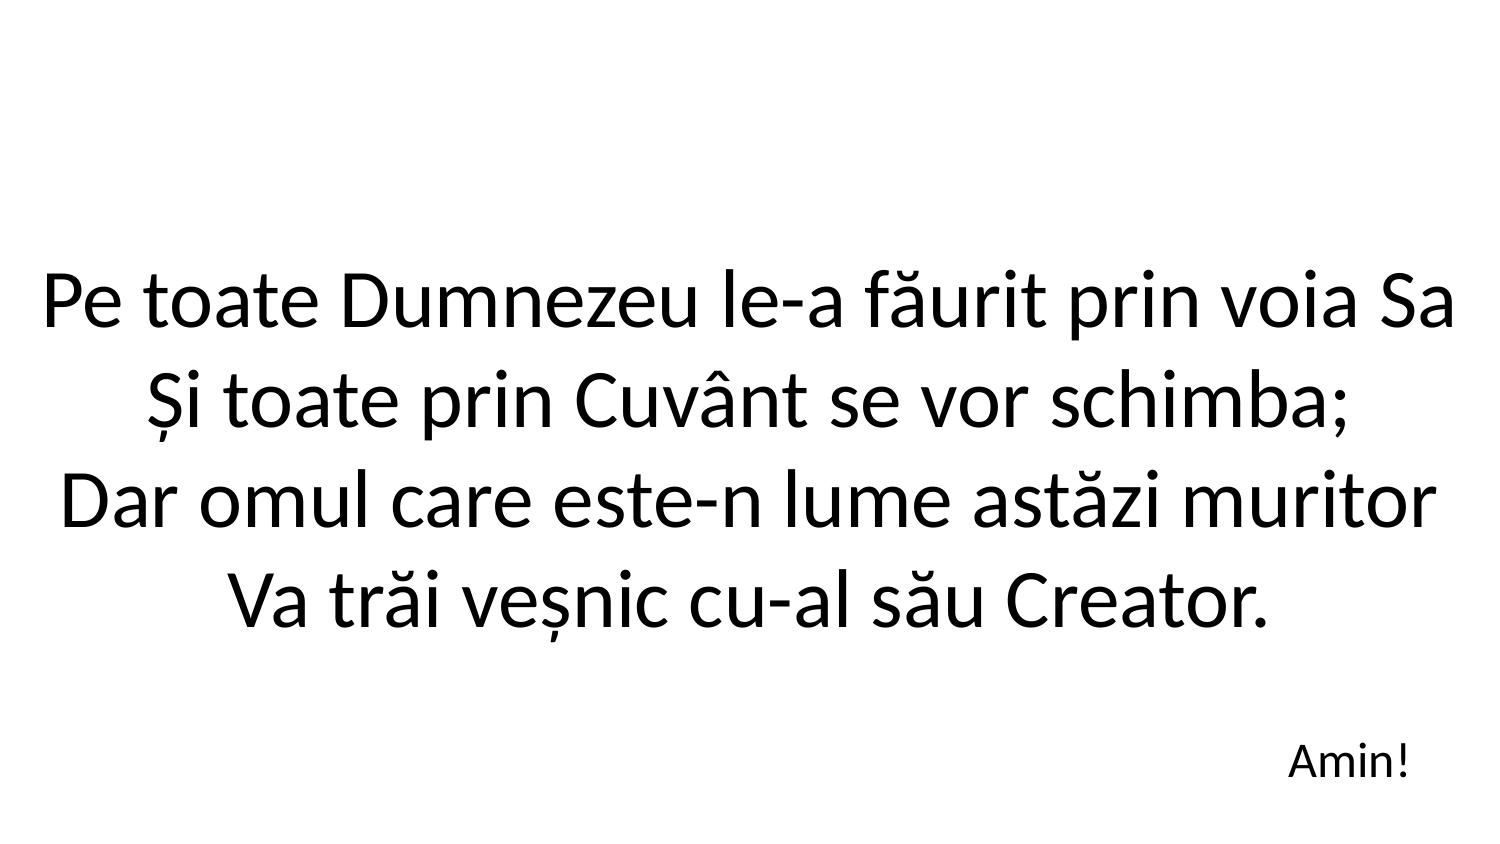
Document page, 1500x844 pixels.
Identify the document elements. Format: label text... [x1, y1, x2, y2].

text_box Pe toate Dumnezeu le-a făurit prin voia Sa Și toate prin Cuvânt se vor schimba; Dar omul care este-n lume astăzi muritor Va trăi veșnic cu-al său Creator. [26, 192, 1474, 652]
text_box Amin! [1273, 674, 1427, 795]
